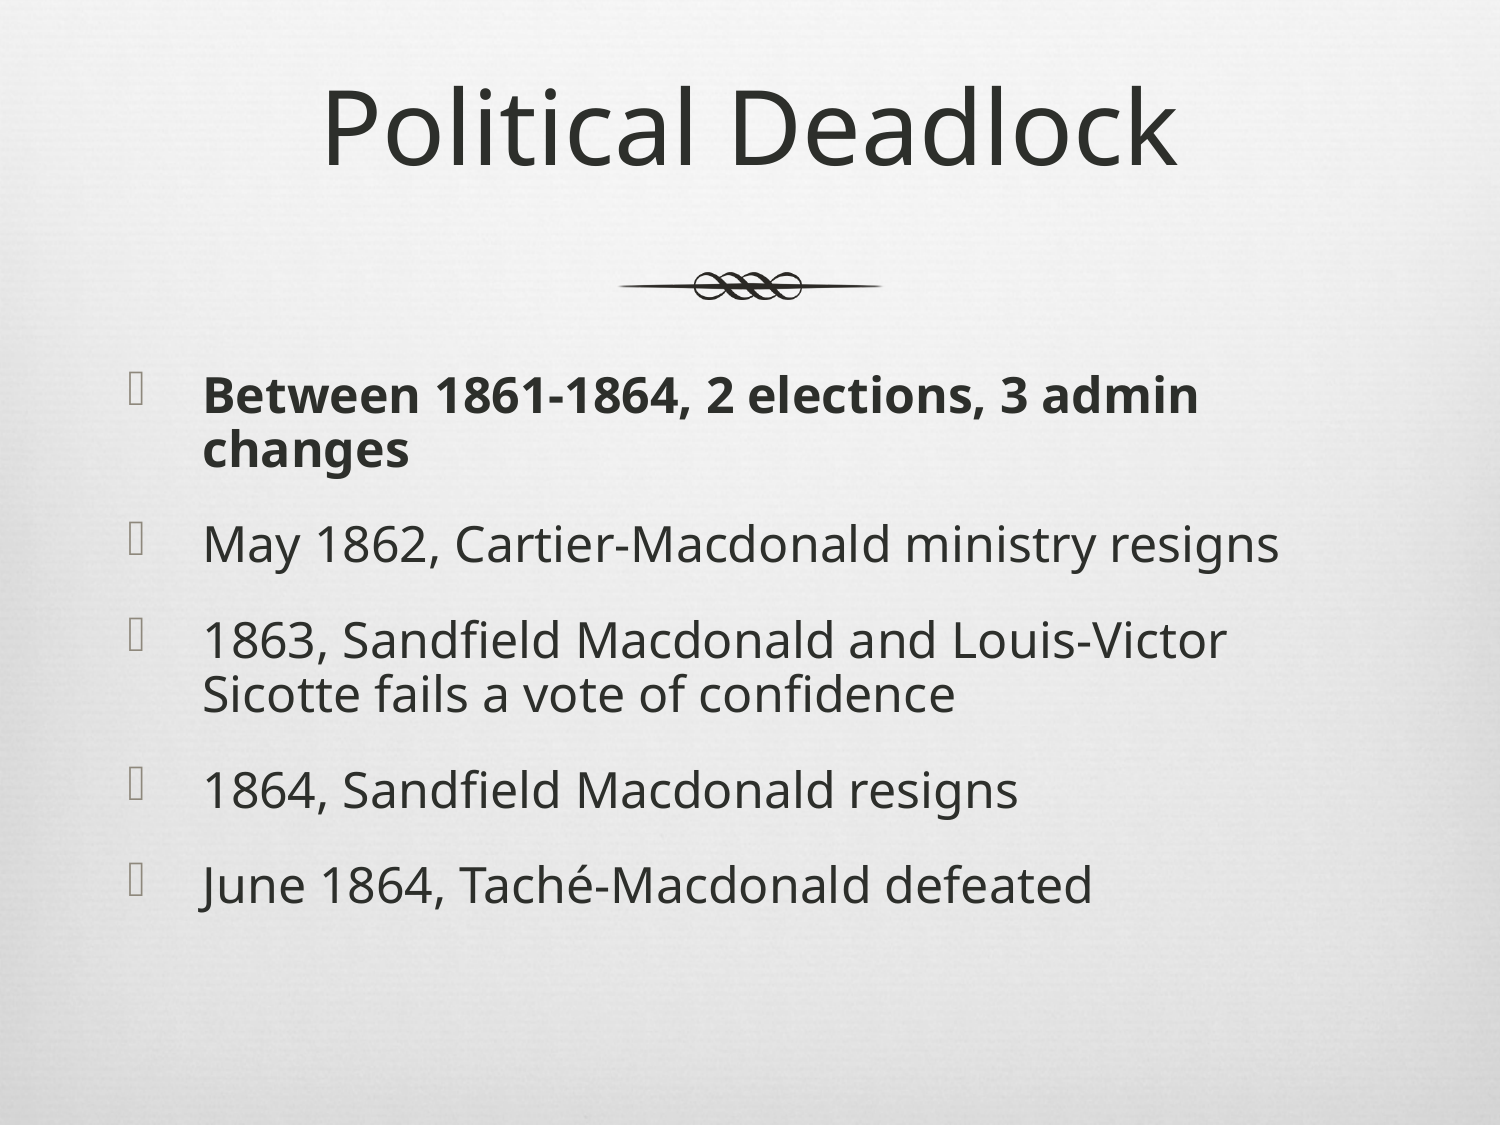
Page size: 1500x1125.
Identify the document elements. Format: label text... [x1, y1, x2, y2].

picture [615, 272, 885, 300]
list Between 1861-1864, 2 elections, 3 admin changes May 1862, Cartier-Macdonald ministry resigns 1863, Sandfield Macdonald and Louis-Victor Sicotte fails a vote of confidence 1864, Sandfield Macdonald resigns June 1864, Taché-Macdonald defeated [112, 362, 1388, 963]
title Political Deadlock [112, 10, 1388, 236]
